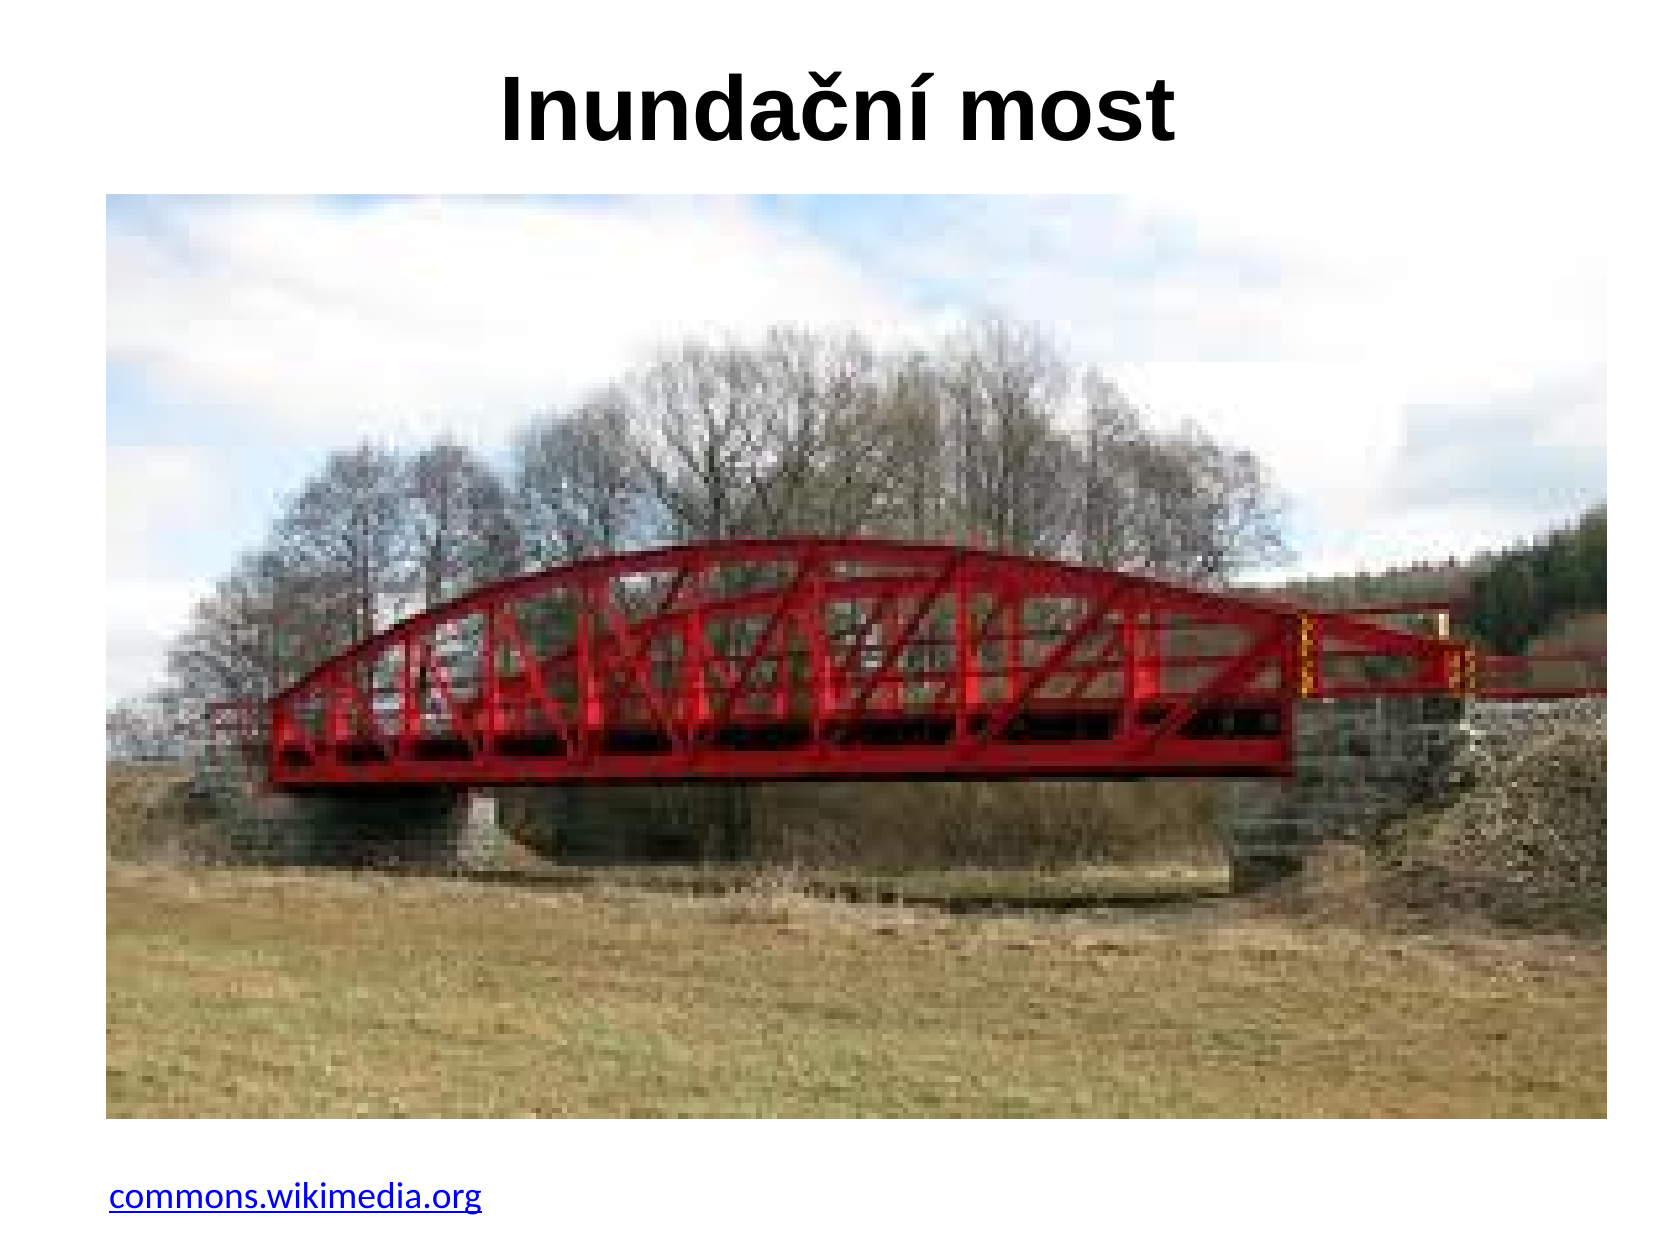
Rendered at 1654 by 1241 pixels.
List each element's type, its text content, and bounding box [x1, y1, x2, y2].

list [105, 194, 1608, 1119]
text_box commons.wikimedia.org [94, 1163, 898, 1224]
title Inundační most [94, 0, 1583, 208]
